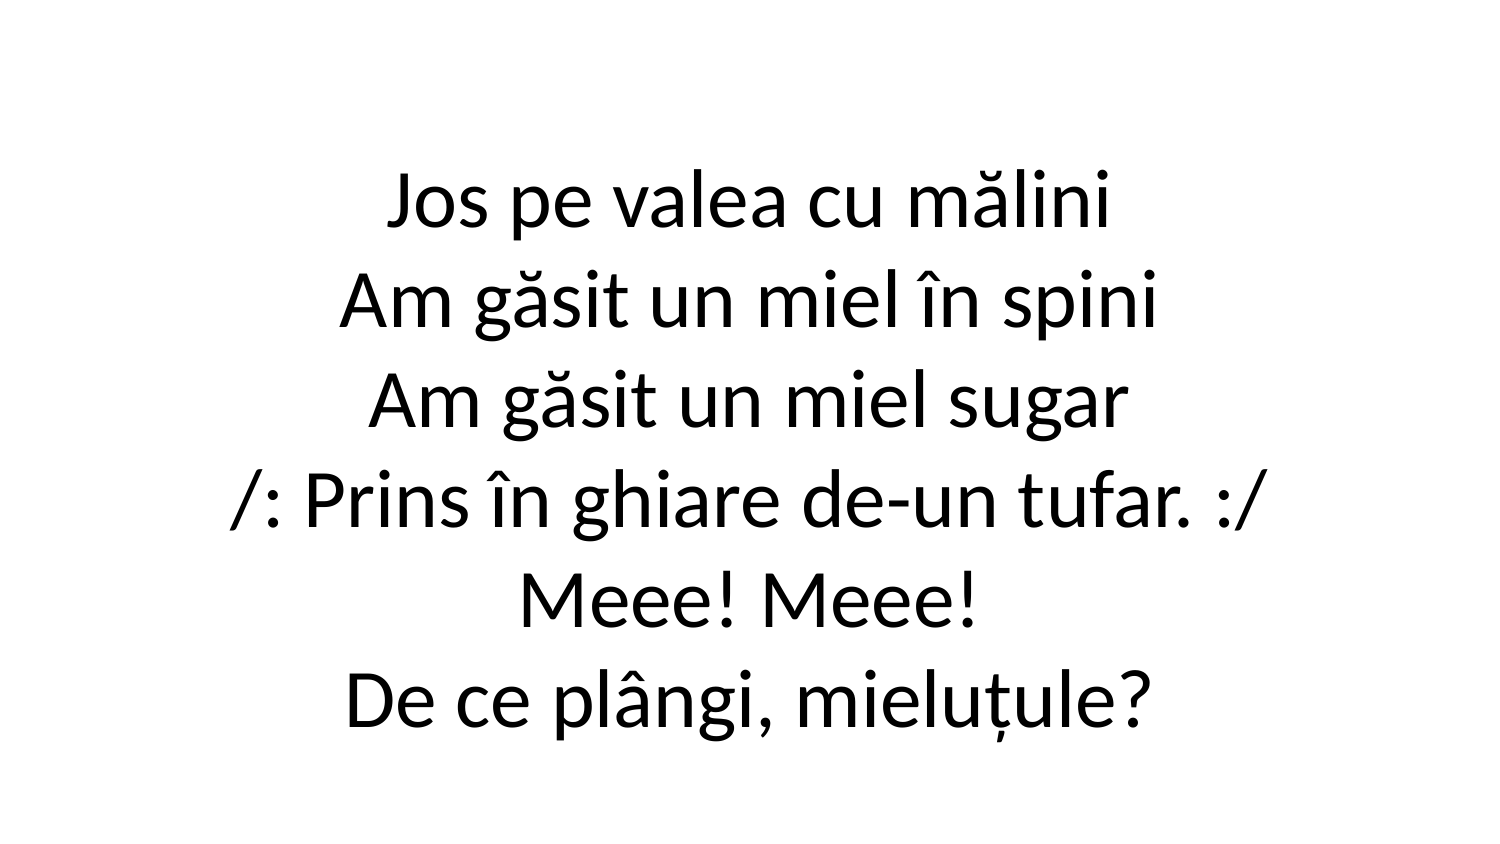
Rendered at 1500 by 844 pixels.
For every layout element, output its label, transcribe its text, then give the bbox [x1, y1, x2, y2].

text_box Jos pe valea cu mălini Am găsit un miel în spini Am găsit un miel sugar /: Prins în ghiare de-un tufar. :/ Meee! Meee! De ce plângi, mieluțule? [215, 92, 1285, 752]
